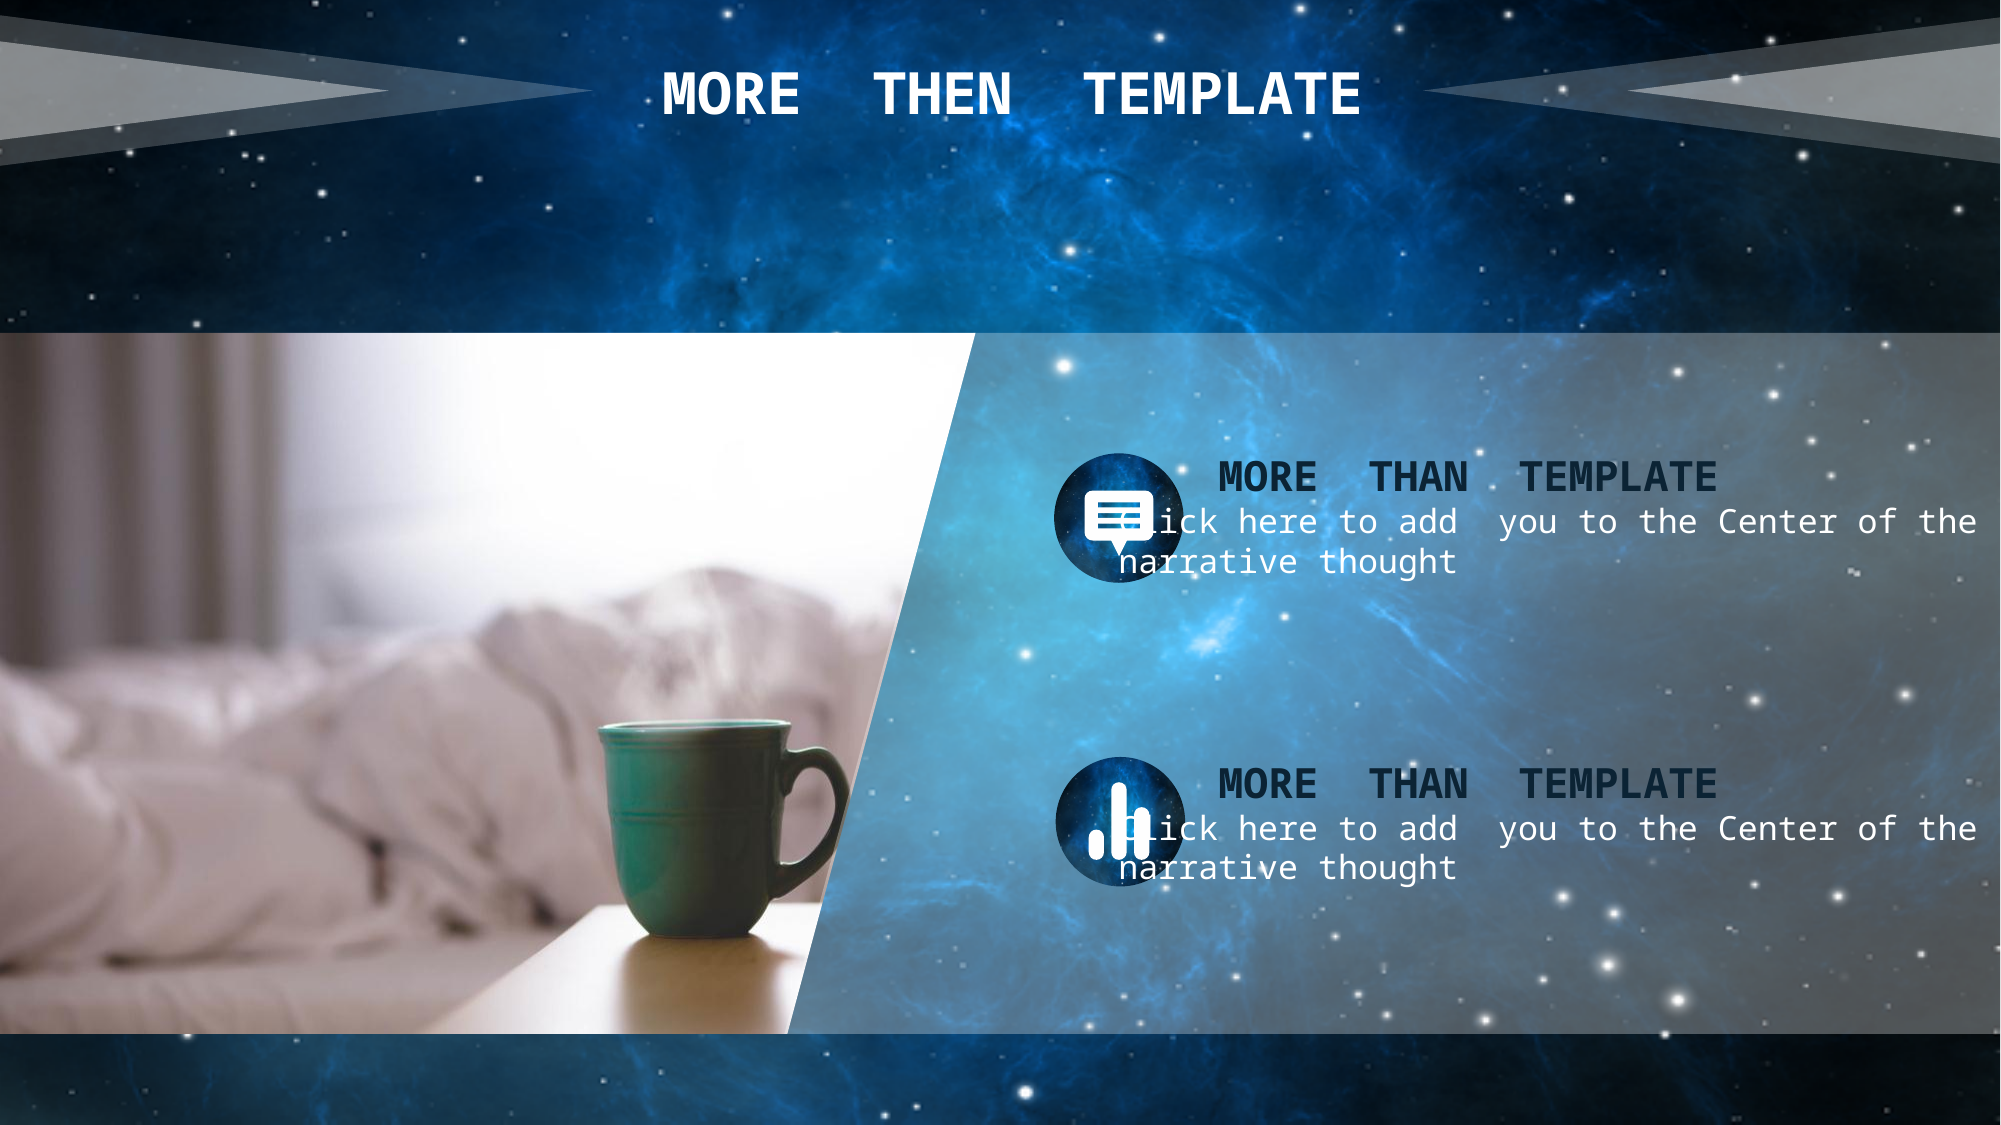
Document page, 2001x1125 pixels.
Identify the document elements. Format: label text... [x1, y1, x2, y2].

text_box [0, 14, 594, 167]
text_box MORE THAN TEMPLATE Click here to add you to the Center of the narrative thought [1103, 749, 2000, 984]
text_box MORE THAN TEMPLATE Click here to add you to the Center of the narrative thought [1103, 442, 2000, 678]
text_box [1054, 455, 1103, 581]
picture [0, 0, 2001, 1125]
text_box [784, 332, 2000, 1034]
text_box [1084, 490, 1154, 557]
text_box MORE THEN TEMPLATE [618, 40, 1378, 136]
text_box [1422, 14, 2000, 167]
text_box [0, 332, 972, 1034]
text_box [1088, 781, 1150, 861]
text_box [1055, 759, 1103, 885]
